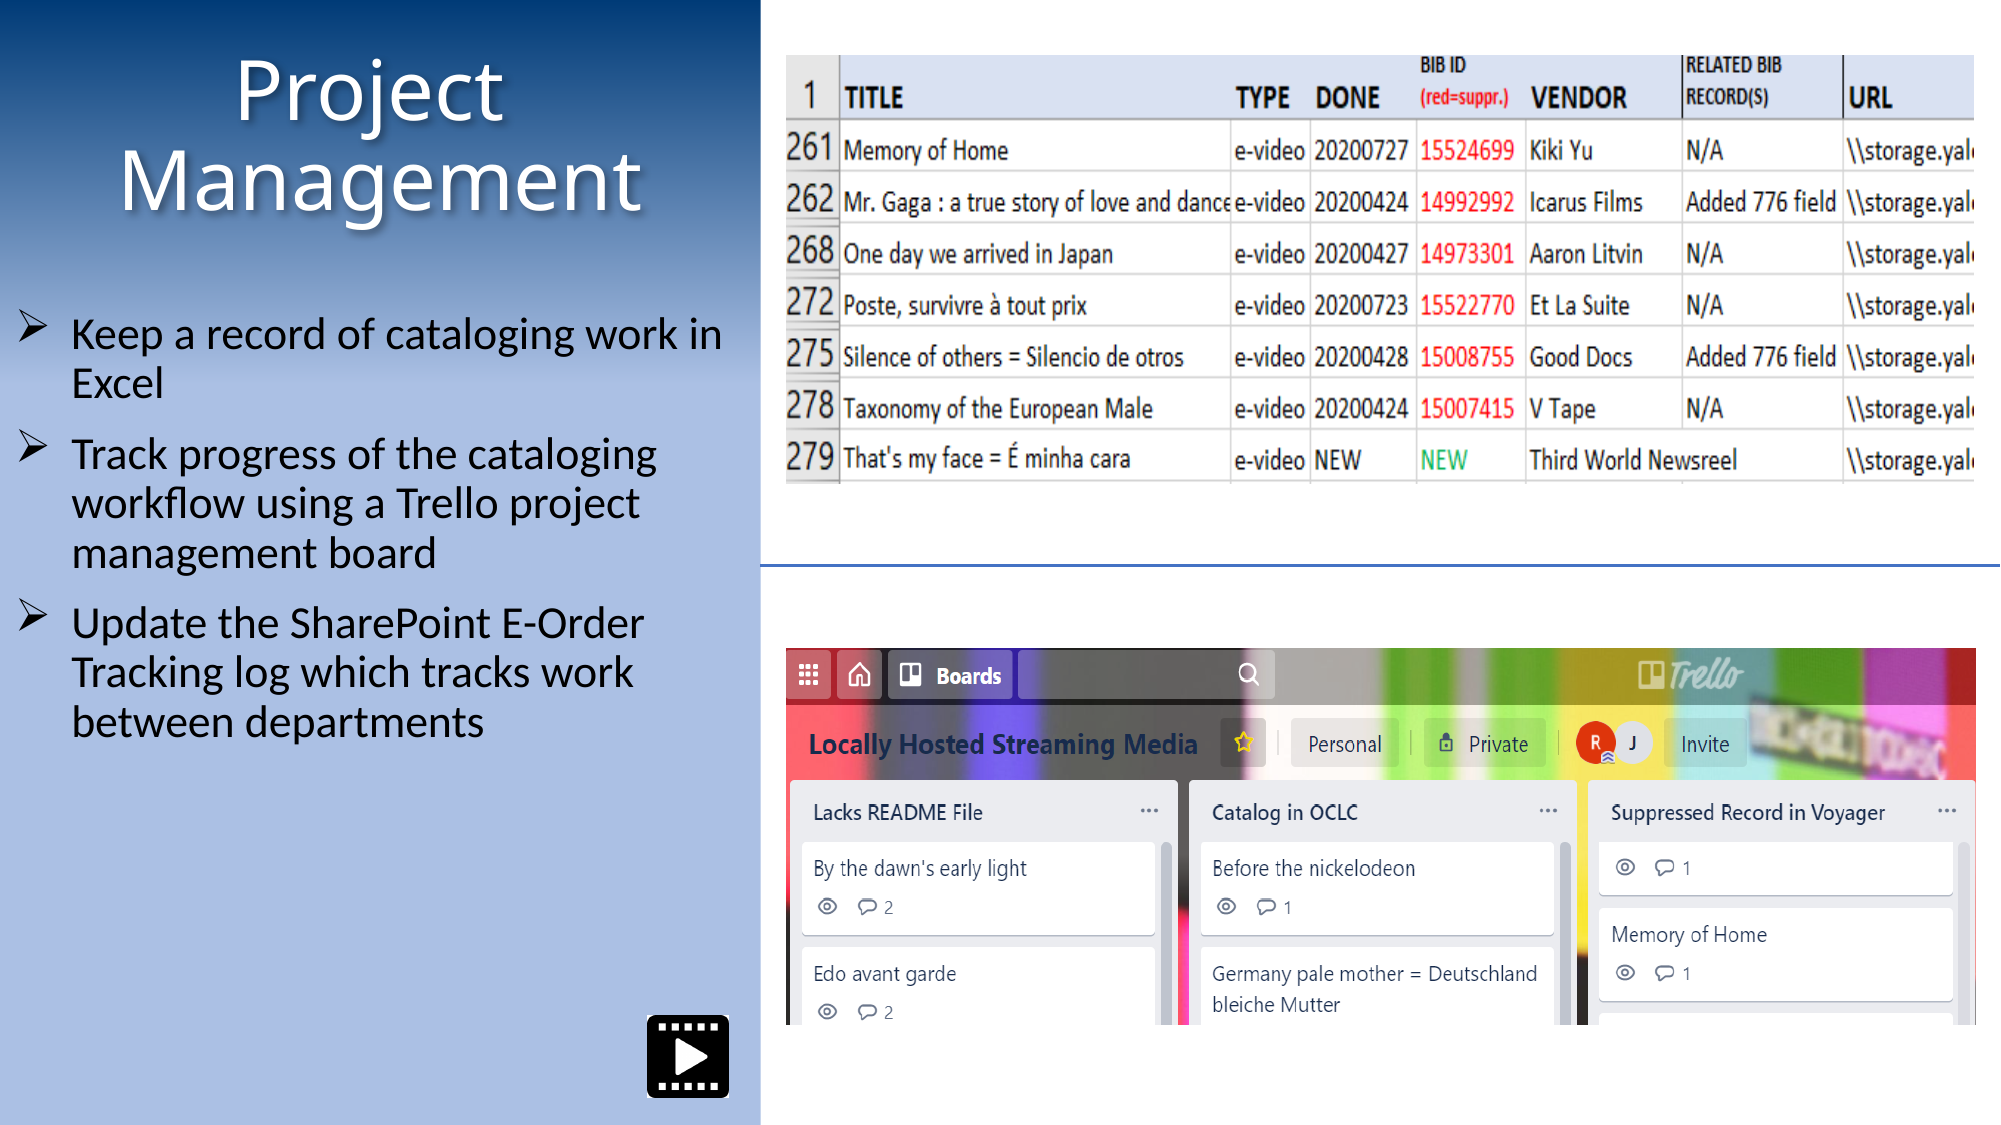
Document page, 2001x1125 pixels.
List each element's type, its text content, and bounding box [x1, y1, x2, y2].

picture [647, 1015, 729, 1098]
text_box [759, 0, 2000, 564]
list Keep a record of cataloging work in Excel Track progress of the cataloging workflow using a Trello project management board Update the SharePoint E-Order Tracking log which tracks work between departments [0, 302, 761, 792]
title Project Management [0, 40, 759, 237]
picture [786, 55, 1974, 484]
text_box [759, 567, 2000, 1125]
picture [786, 648, 1976, 1025]
